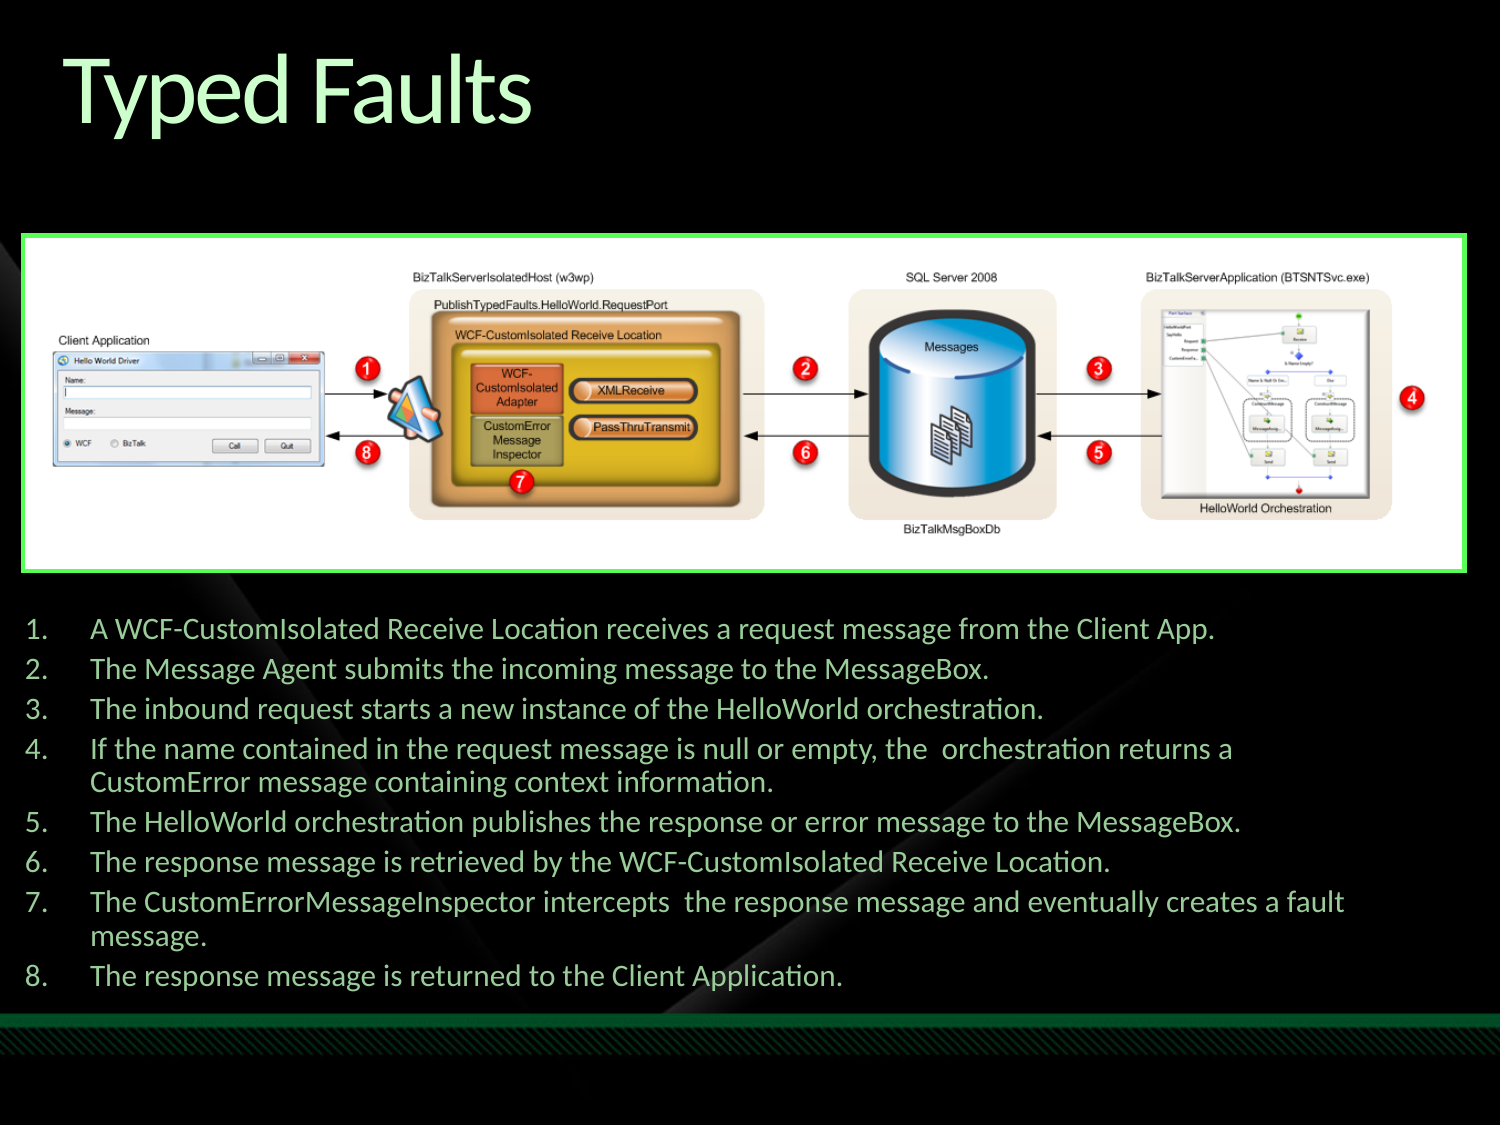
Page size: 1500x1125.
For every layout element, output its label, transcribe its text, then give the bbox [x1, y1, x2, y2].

picture [0, 0, 1500, 1125]
title Typed Faults [62, 37, 1438, 147]
list A WCF-CustomIsolated Receive Location receives a request message from the Client App. The Message Agent submits the incoming message to the MessageBox. The inbound request starts a new instance of the HelloWorld orchestration. If the name contained in the request message is null or empty, the orchestration returns a CustomError message containing context information. The HelloWorld orchestration publishes the response or error message to the MessageBox. The response message is retrieved by the WCF-CustomIsolated Receive Location. The CustomErrorMessageInspector intercepts the response message and eventually creates a fault message. The response message is returned to the Client Application. [24, 612, 1400, 1007]
